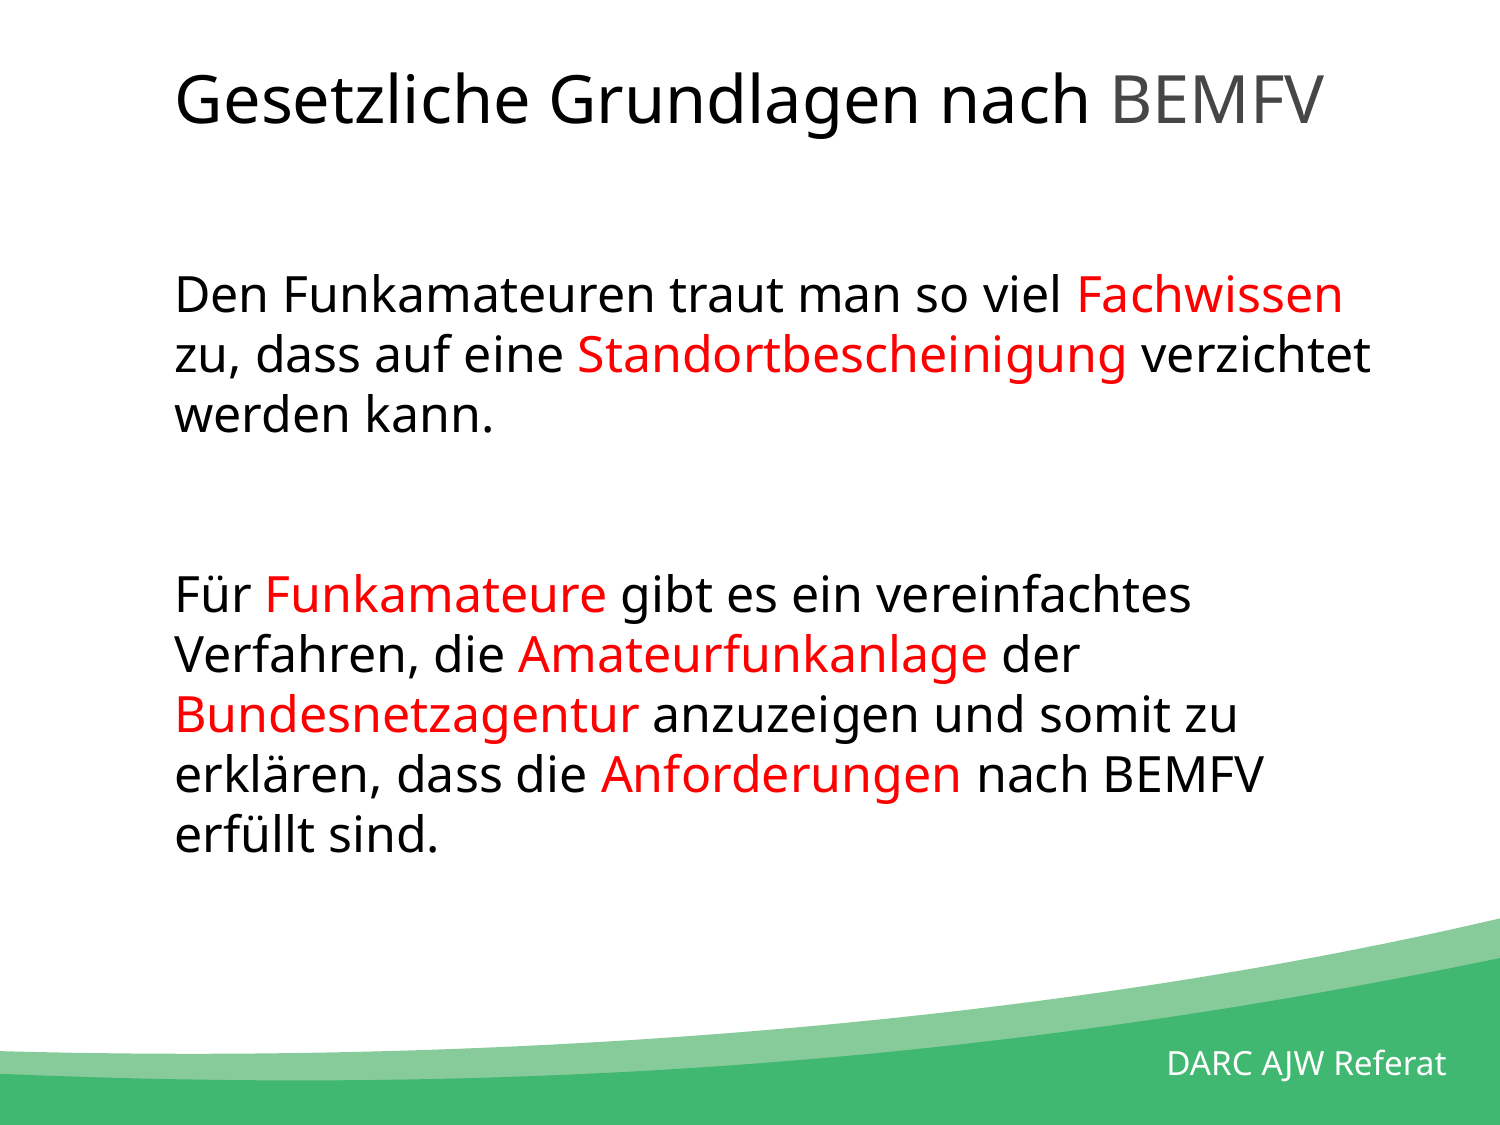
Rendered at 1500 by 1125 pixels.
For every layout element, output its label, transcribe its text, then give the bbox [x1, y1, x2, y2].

text_box Den Funkamateuren traut man so viel Fachwissen zu, dass auf eine Standortbescheinigung verzichtet werden kann. Für Funkamateure gibt es ein vereinfachtes Verfahren, die Amateurfunkanlage der Bundesnetzagentur anzuzeigen und somit zu erklären, dass die Anforderungen nach BEMFV erfüllt sind. [159, 255, 1400, 931]
title Gesetzliche Grundlagen nach BEMFV [75, 45, 1425, 149]
list [75, 177, 1425, 1022]
